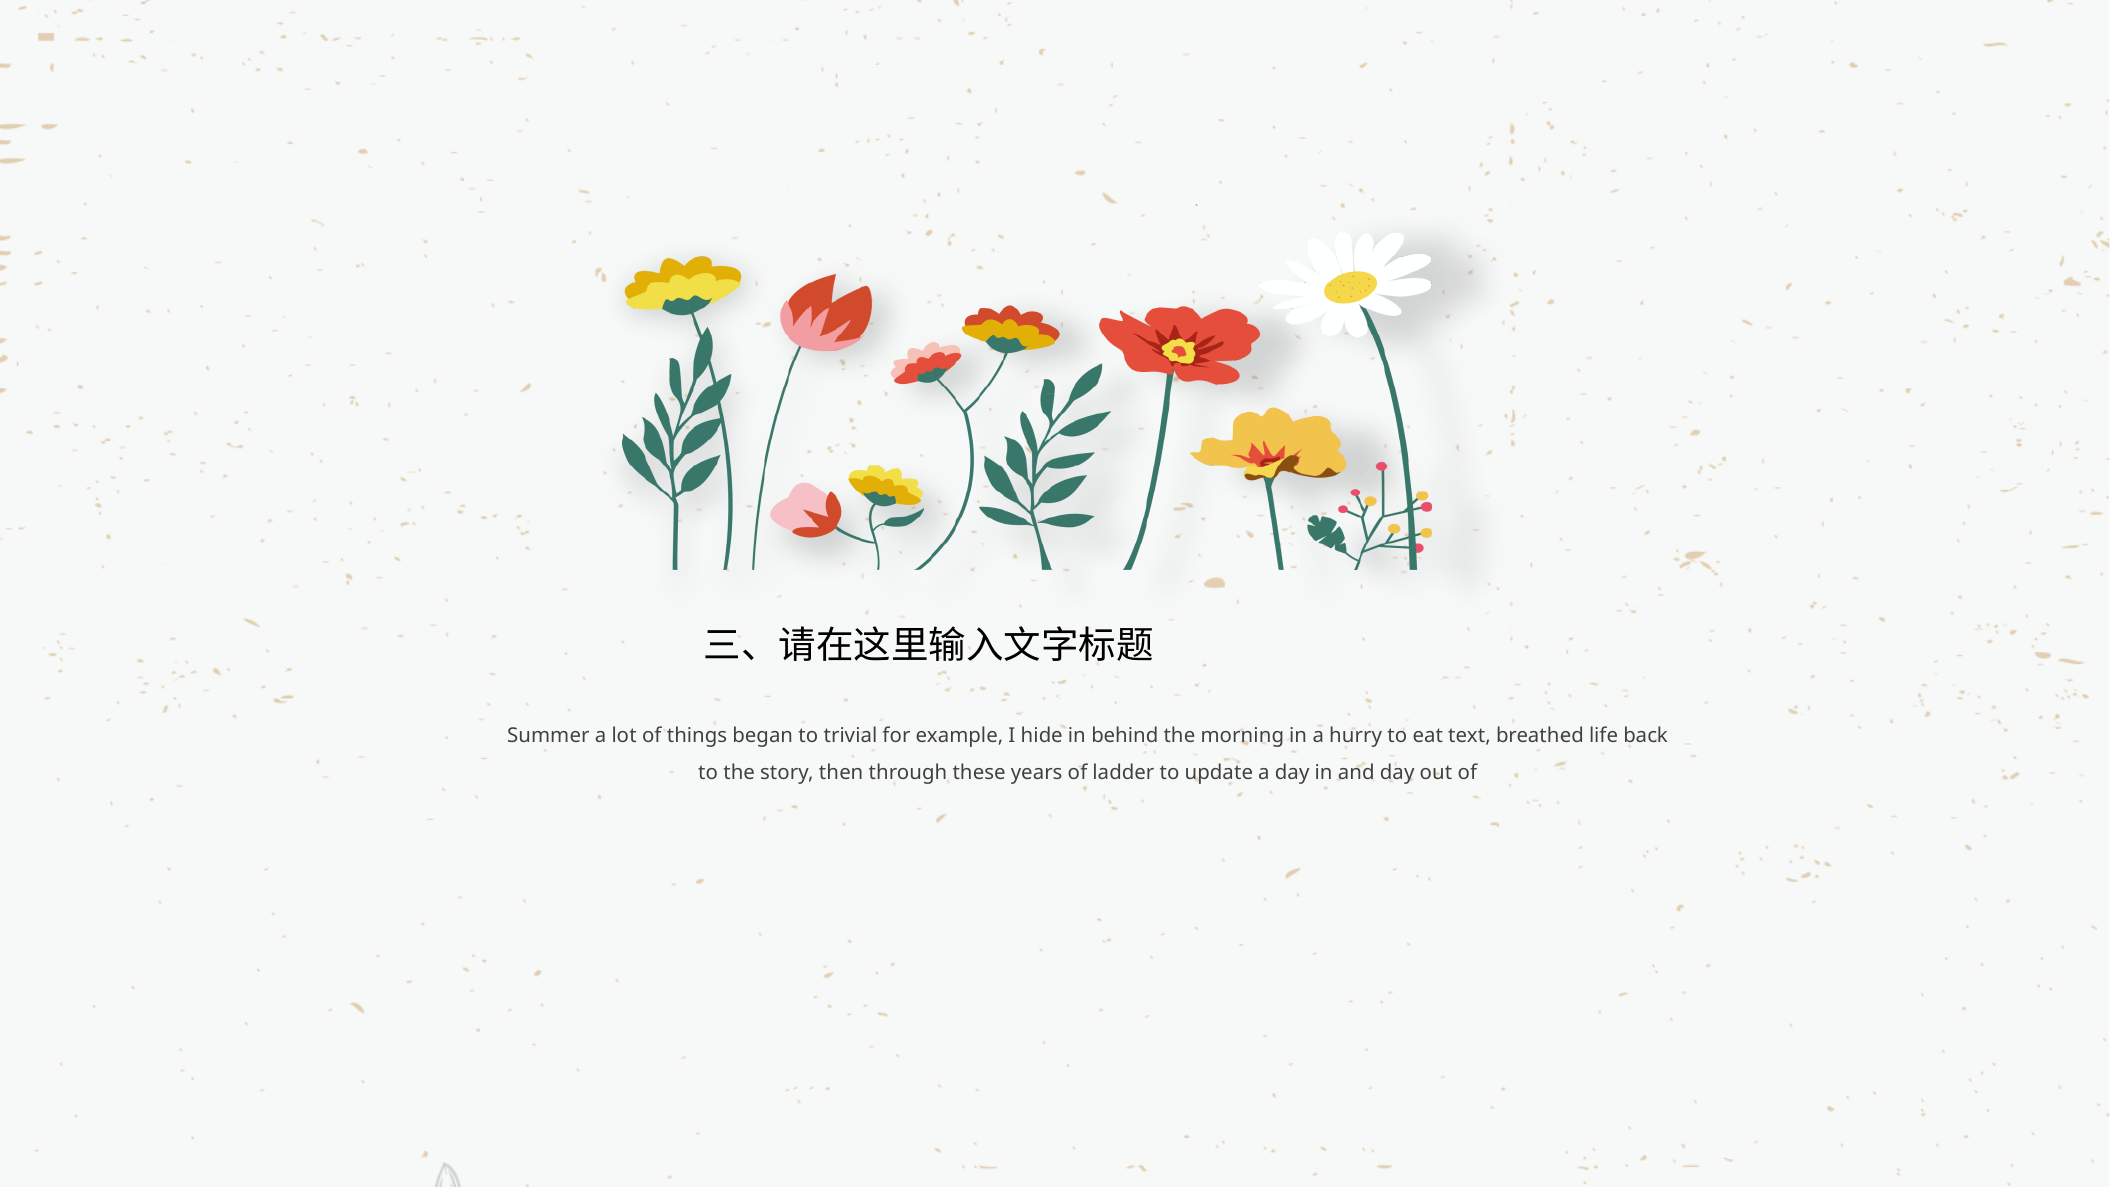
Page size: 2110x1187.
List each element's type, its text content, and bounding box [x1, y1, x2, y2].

text_box Summer a lot of things began to trivial for example, I hide in behind the morning in a hurry to eat text, breathed life back to the story, then through these years of ladder to update a day in and day out of [482, 702, 1694, 791]
text_box 三、请在这里输入文字标题 [689, 613, 1487, 674]
picture [0, 0, 2110, 1187]
